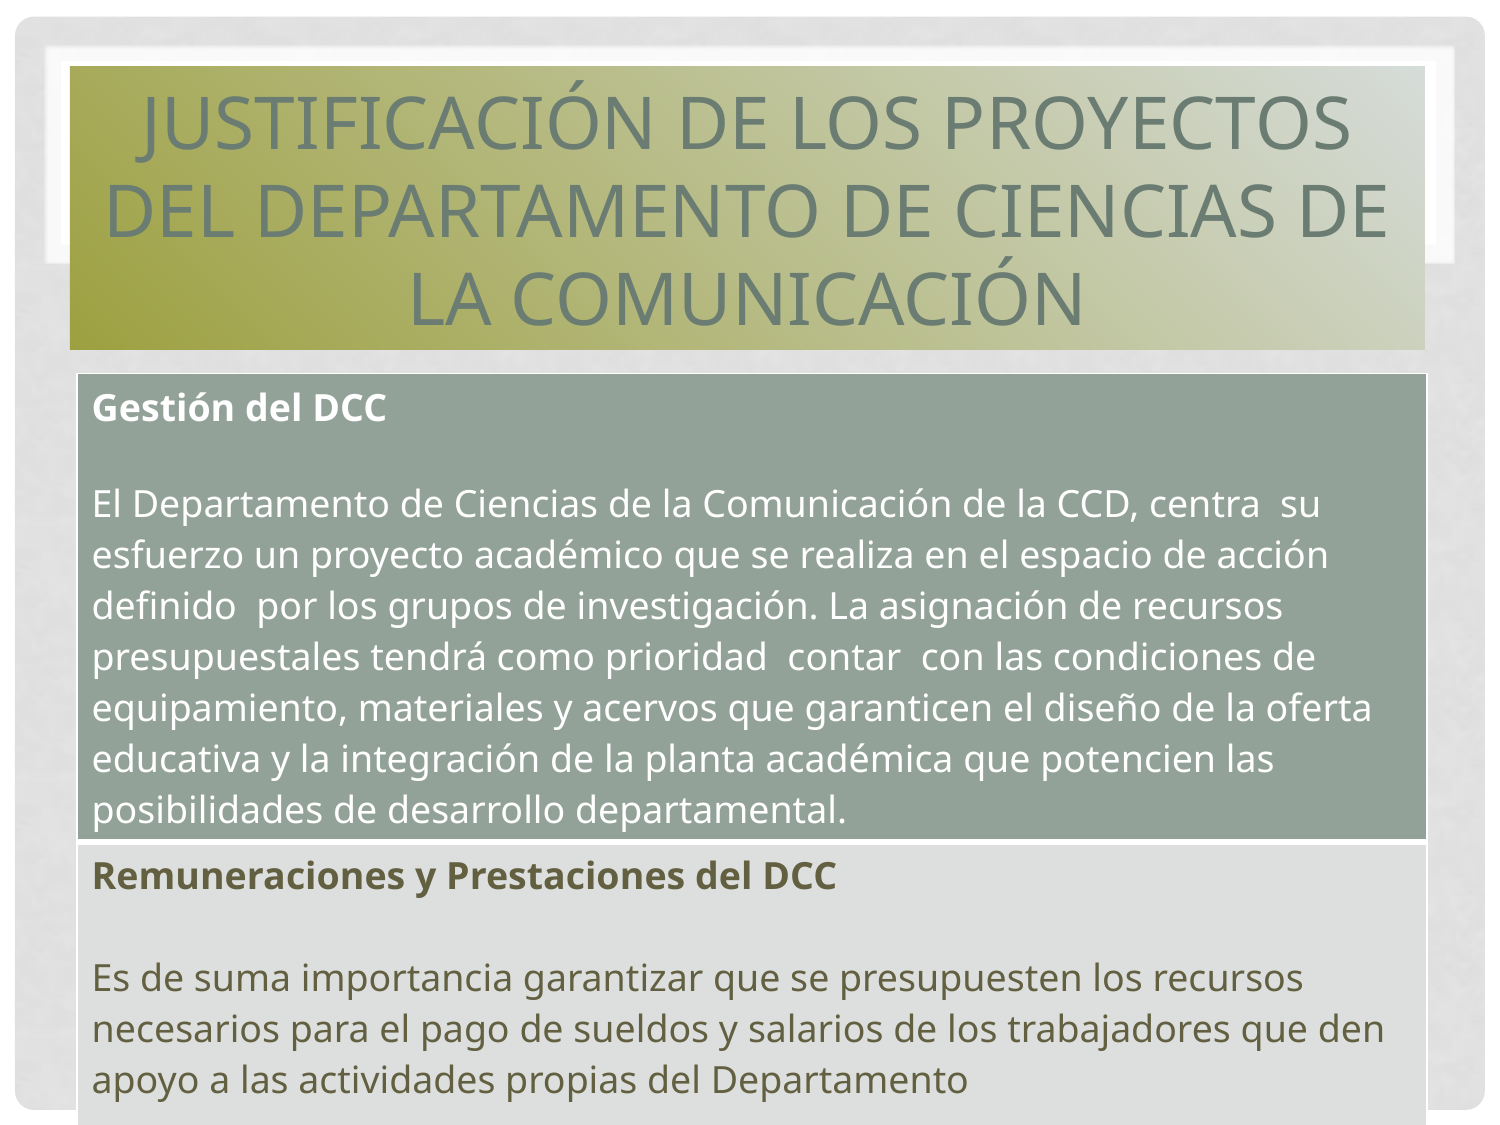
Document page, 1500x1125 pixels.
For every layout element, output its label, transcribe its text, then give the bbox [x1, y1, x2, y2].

table_header Gestión del DCC El Departamento de Ciencias de la Comunicación de la CCD, centra su esfuerzo un proyecto académico que se realiza en el espacio de acción definido por los grupos de investigación. La asignación de recursos presupuestales tendrá como prioridad contar con las condiciones de equipamiento, materiales y acervos que garanticen el diseño de la oferta educativa y la integración de la planta académica que potencien las posibilidades de desarrollo departamental. [78, 374, 1426, 839]
table_cell Remuneraciones y Prestaciones del DCC Es de suma importancia garantizar que se presupuesten los recursos necesarios para el pago de sueldos y salarios de los trabajadores que den apoyo a las actividades propias del Departamento [78, 845, 1426, 1125]
title JUSTIFICACIÓN de los proyectos Del departamento de ciencias de la comunicación [69, 66, 1425, 350]
